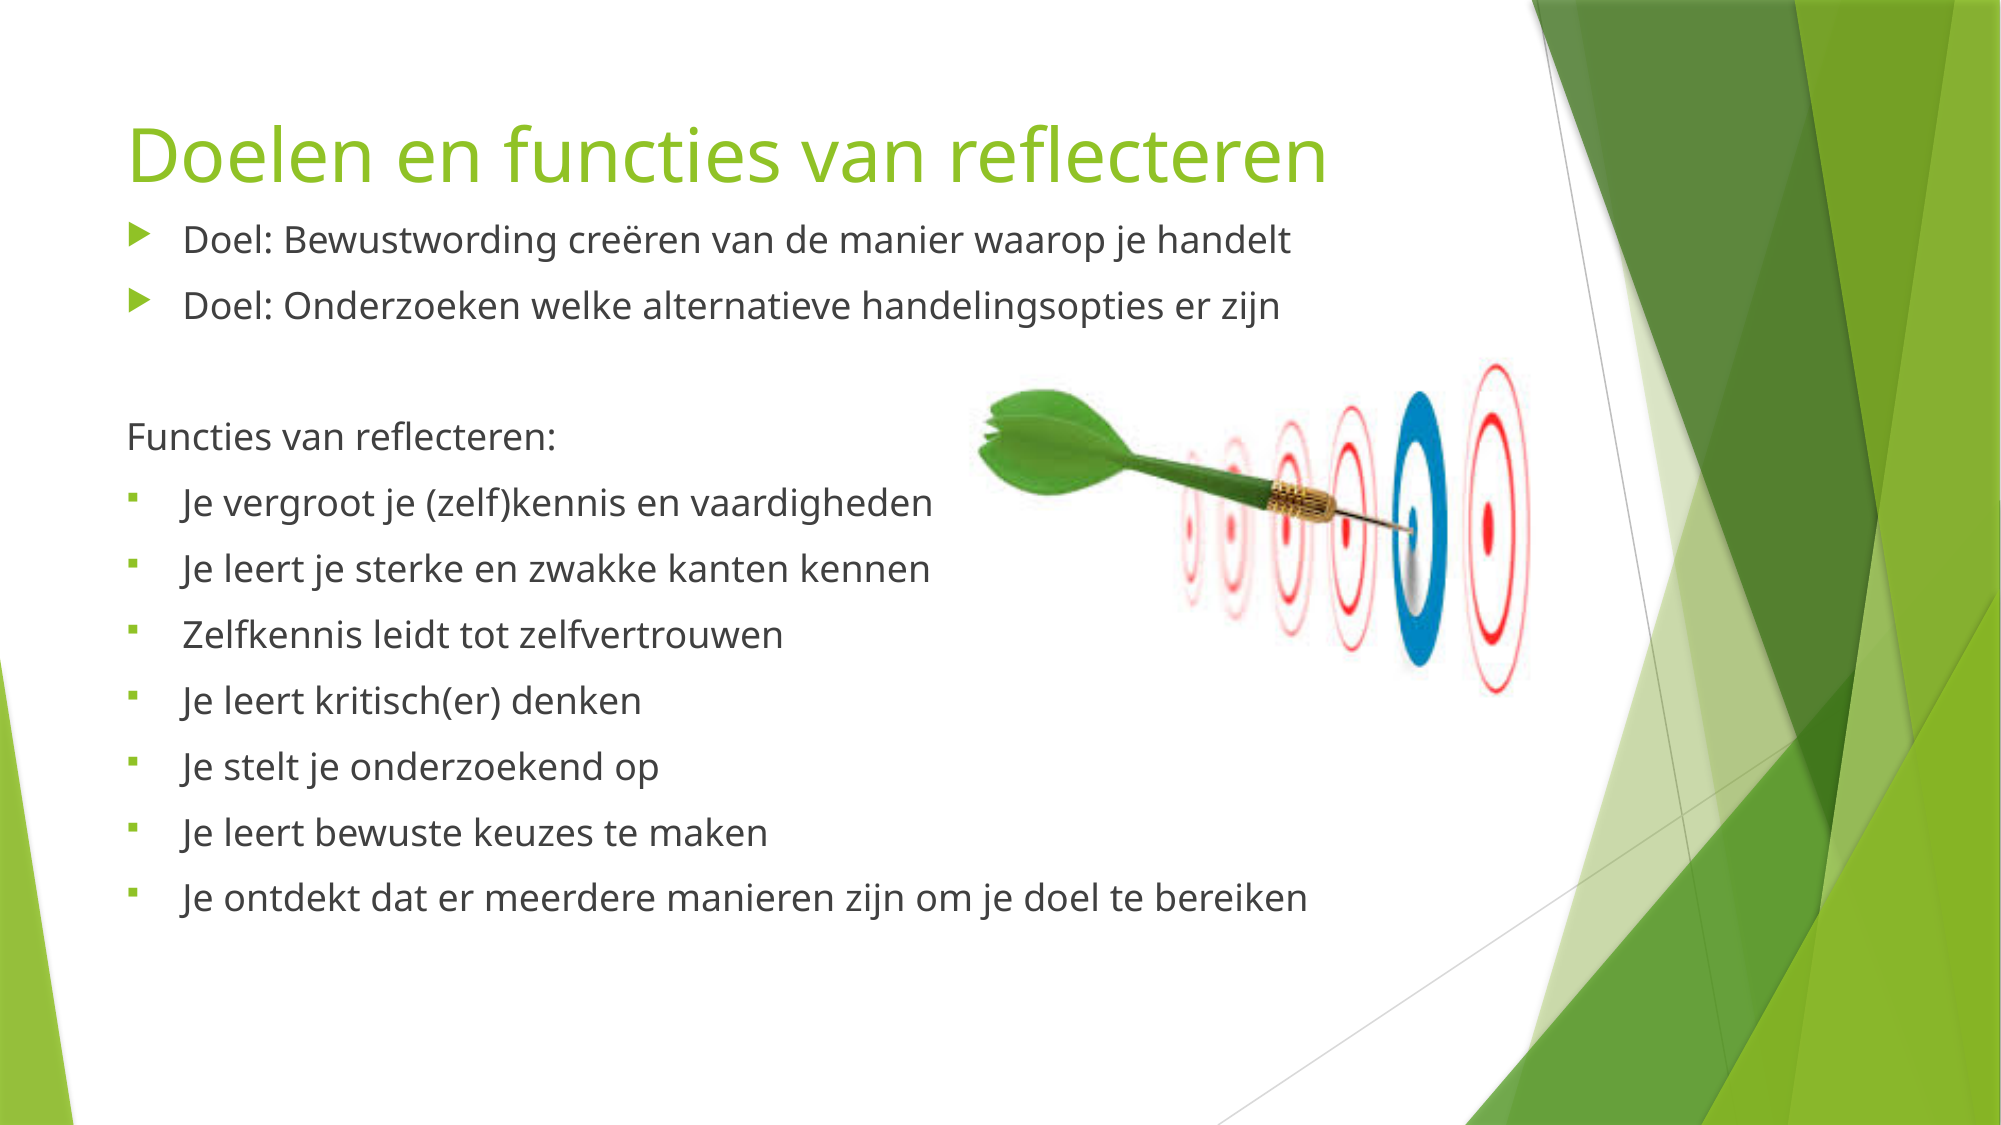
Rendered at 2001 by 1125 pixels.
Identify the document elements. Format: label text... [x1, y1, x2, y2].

title Doelen en functies van reflecteren [111, 99, 1522, 208]
picture [952, 340, 1552, 722]
list Doel: Bewustwording creëren van de manier waarop je handelt Doel: Onderzoeken welke alternatieve handelingsopties er zijn Functies van reflecteren: Je vergroot je (zelf)kennis en vaardigheden Je leert je sterke en zwakke kanten kennen Zelfkennis leidt tot zelfvertrouwen Je leert kritisch(er) denken Je stelt je onderzoekend op Je leert bewuste keuzes te maken Je ontdekt dat er meerdere manieren zijn om je doel te bereiken [111, 208, 1522, 1125]
